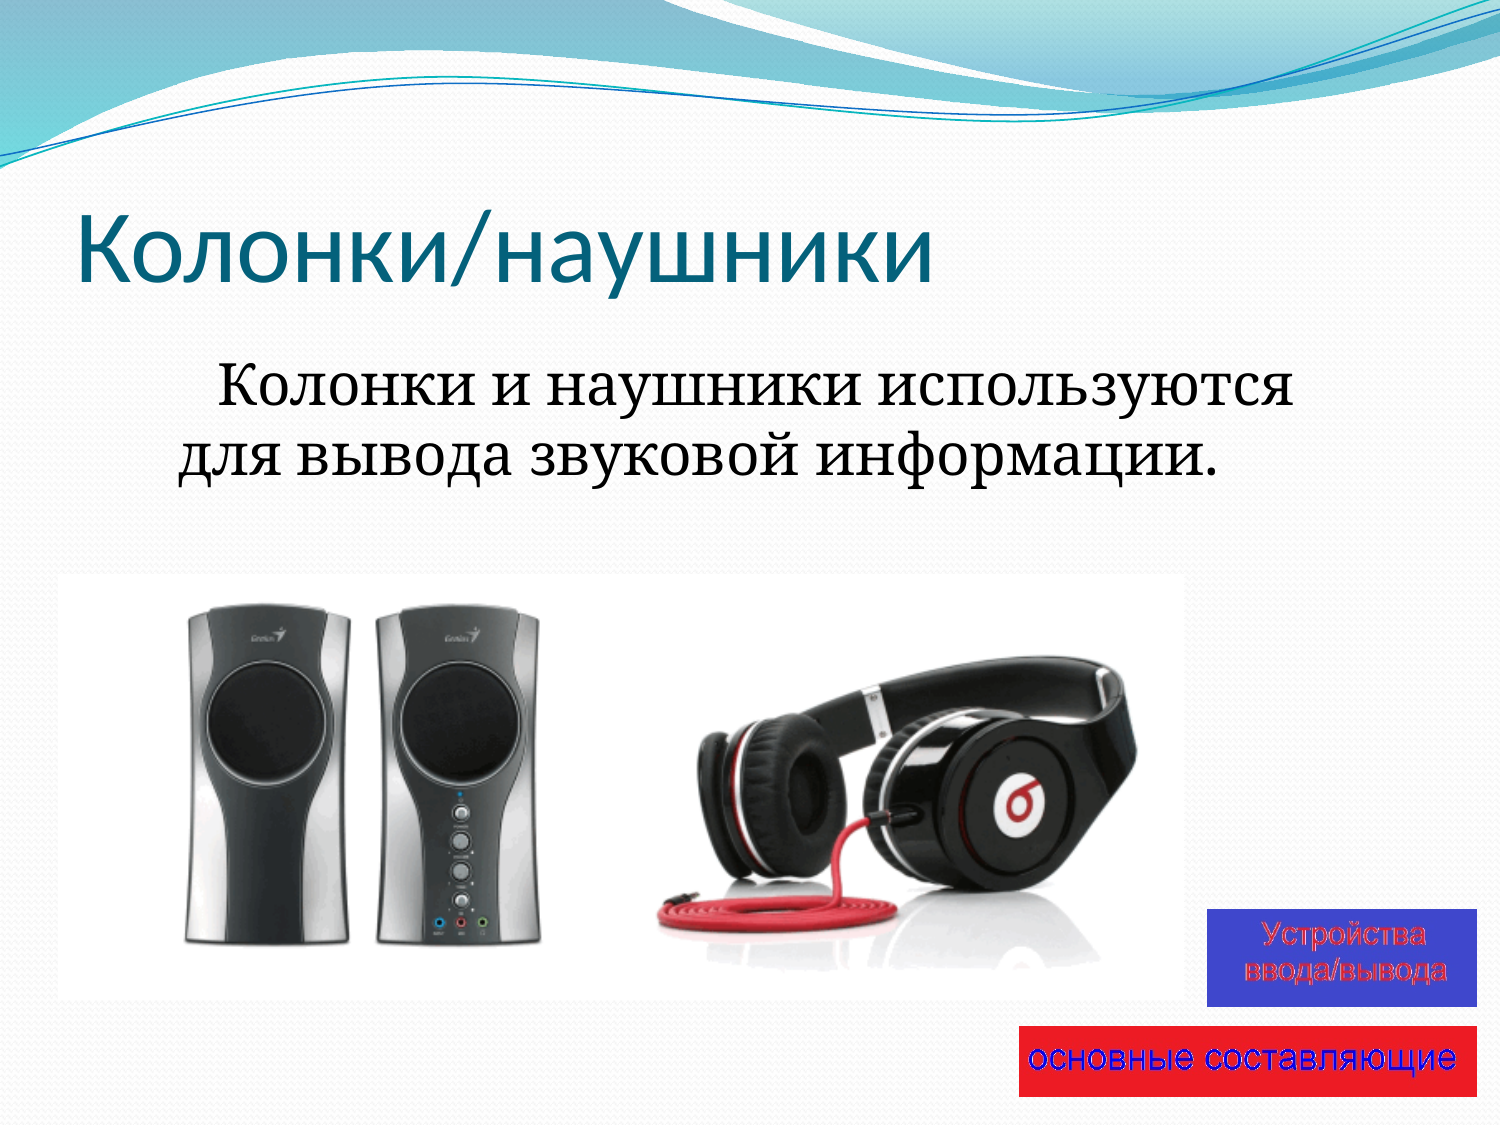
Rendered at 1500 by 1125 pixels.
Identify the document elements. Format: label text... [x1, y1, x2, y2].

text_box Колонки и наушники используются для вывода звуковой информации. [164, 339, 1372, 495]
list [58, 573, 1184, 1000]
picture [1206, 909, 1477, 1007]
title Колонки/наушники [75, 115, 1425, 303]
picture [1019, 1026, 1477, 1098]
